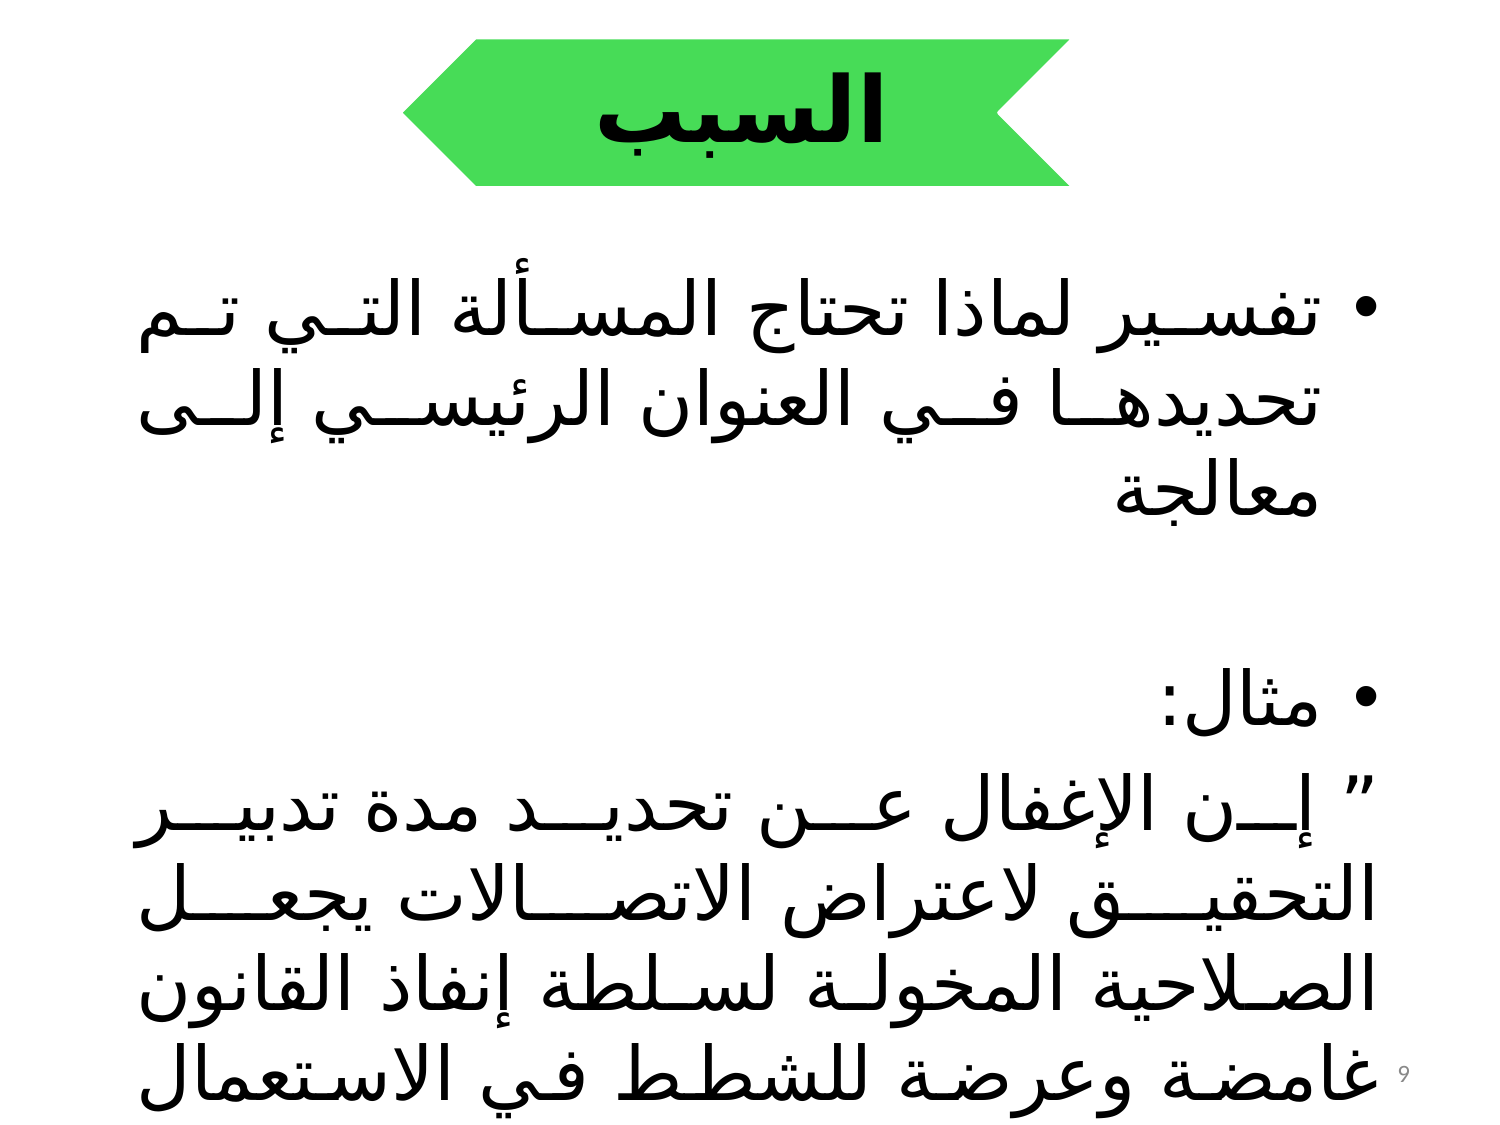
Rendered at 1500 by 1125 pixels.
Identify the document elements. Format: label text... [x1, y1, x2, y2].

text_box تفسير لماذا تحتاج المسألة التي تم تحديدها في العنوان الرئيسي إلى معالجة مثال: ” إن الإغفال عن تحديد مدة تدبير التحقيق لاعتراض الاتصالات يجعل الصلاحية المخولة لسلطة إنفاذ القانون غامضة وعرضة للشطط في الاستعمال من قبل تلك السلطة “ [122, 252, 1394, 1077]
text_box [399, 36, 1076, 189]
slide_number 9 [1074, 1042, 1425, 1103]
